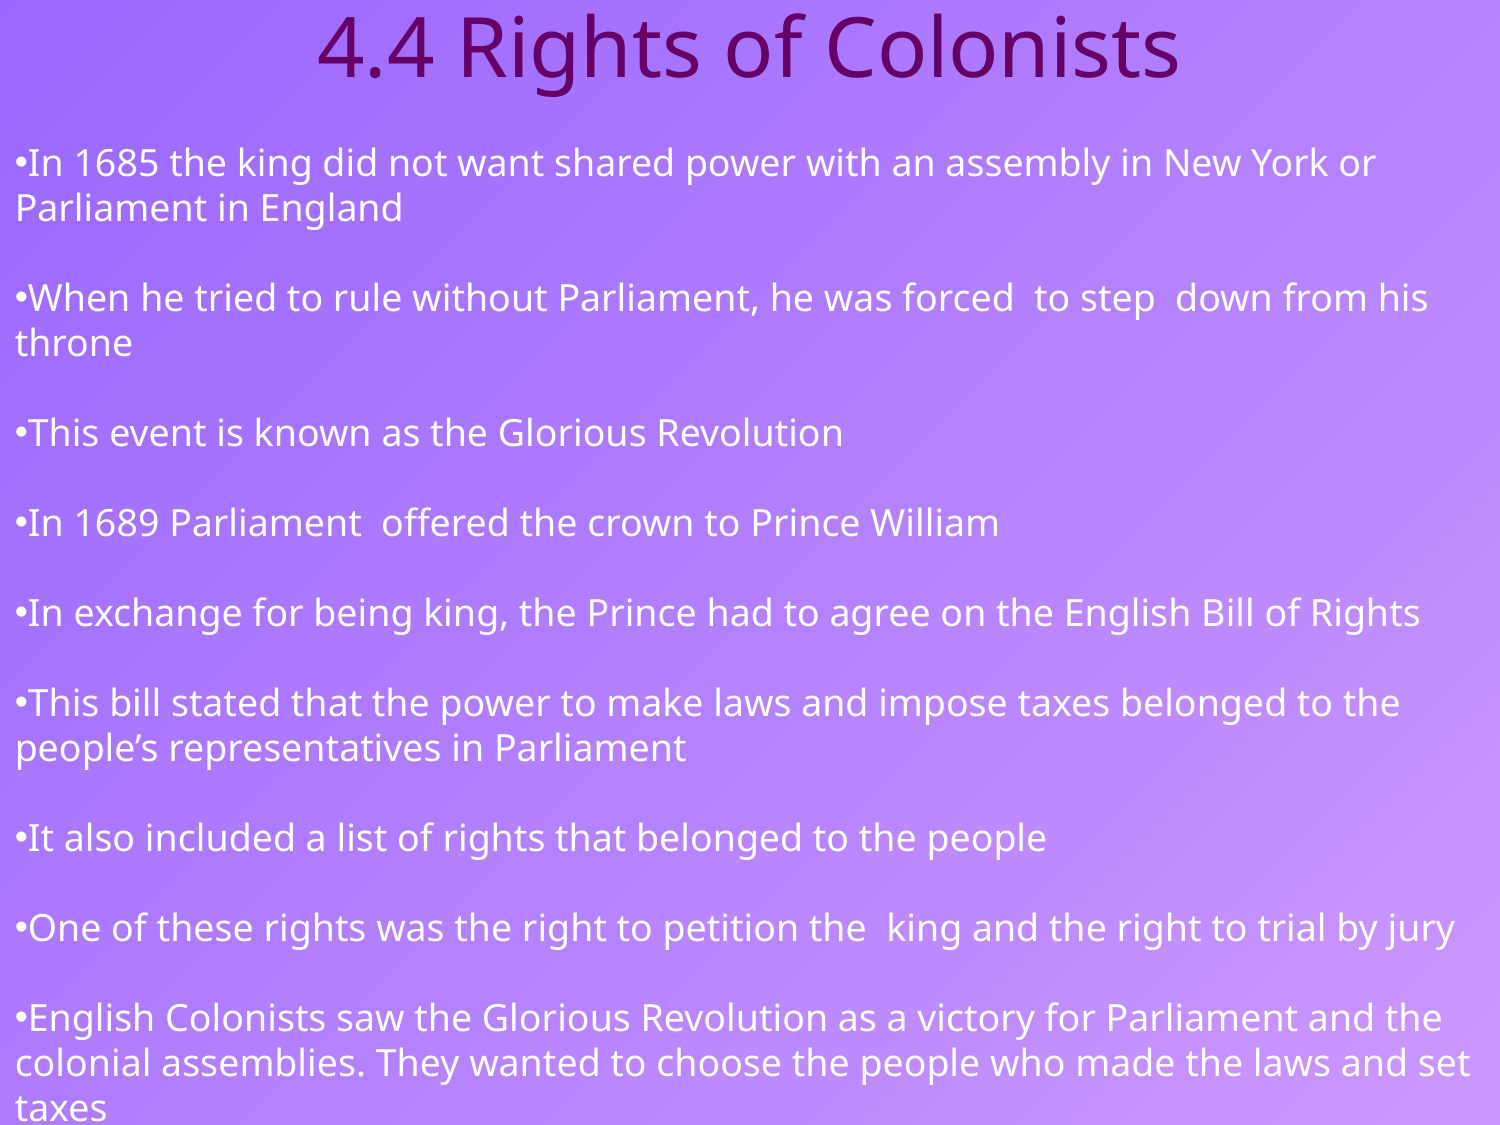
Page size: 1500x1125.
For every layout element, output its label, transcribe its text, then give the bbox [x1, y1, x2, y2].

text_box 4.4 Rights of Colonists In 1685 the king did not want shared power with an assembly in New York or Parliament in England When he tried to rule without Parliament, he was forced to step down from his throne This event is known as the Glorious Revolution In 1689 Parliament offered the crown to Prince William In exchange for being king, the Prince had to agree on the English Bill of Rights This bill stated that the power to make laws and impose taxes belonged to the people’s representatives in Parliament It also included a list of rights that belonged to the people One of these rights was the right to petition the king and the right to trial by jury English Colonists saw the Glorious Revolution as a victory for Parliament and the colonial assemblies. They wanted to choose the people who made the laws and set taxes [0, 0, 1500, 1125]
